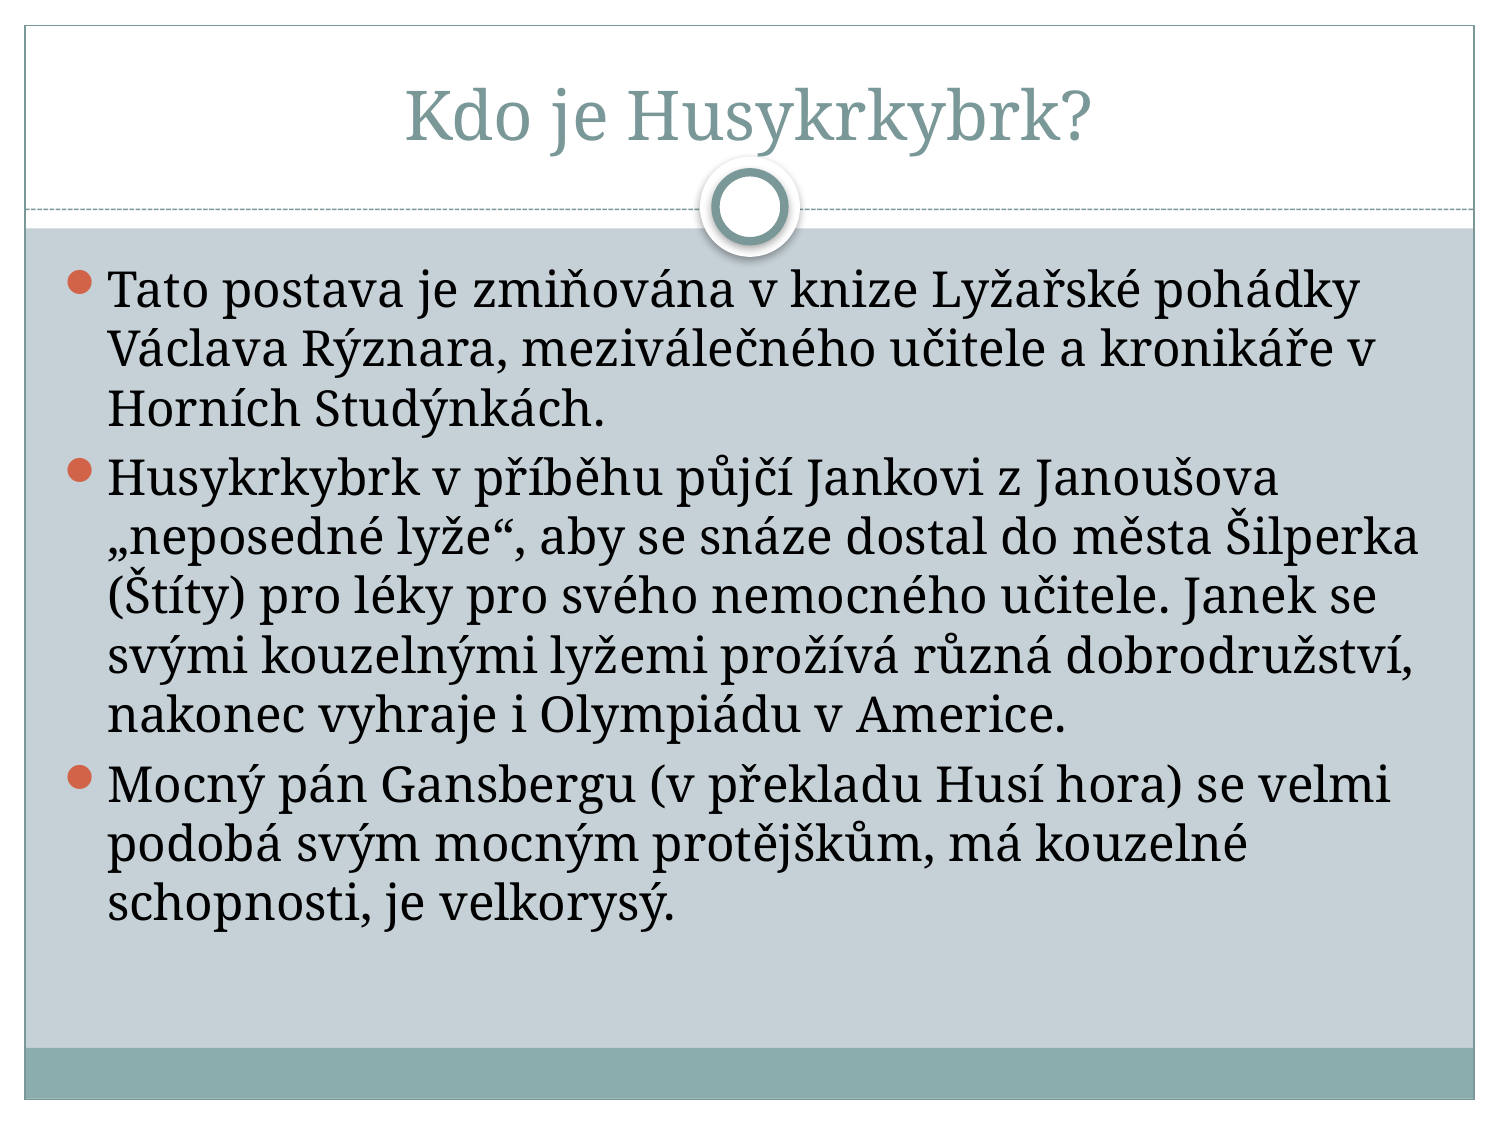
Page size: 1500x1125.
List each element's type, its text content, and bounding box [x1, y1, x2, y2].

list Tato postava je zmiňována v knize Lyžařské pohádky Václava Rýznara, meziválečného učitele a kronikáře v Horních Studýnkách. Husykrkybrk v příběhu půjčí Jankovi z Janoušova „neposedné lyže“, aby se snáze dostal do města Šilperka (Štíty) pro léky pro svého nemocného učitele. Janek se svými kouzelnými lyžemi prožívá různá dobrodružství, nakonec vyhraje i Olympiádu v Americe. Mocný pán Gansbergu (v překladu Husí hora) se velmi podobá svým mocným protějškům, má kouzelné schopnosti, je velkorysý. [49, 250, 1445, 1001]
title Kdo je Husykrkybrk? [49, 37, 1450, 162]
